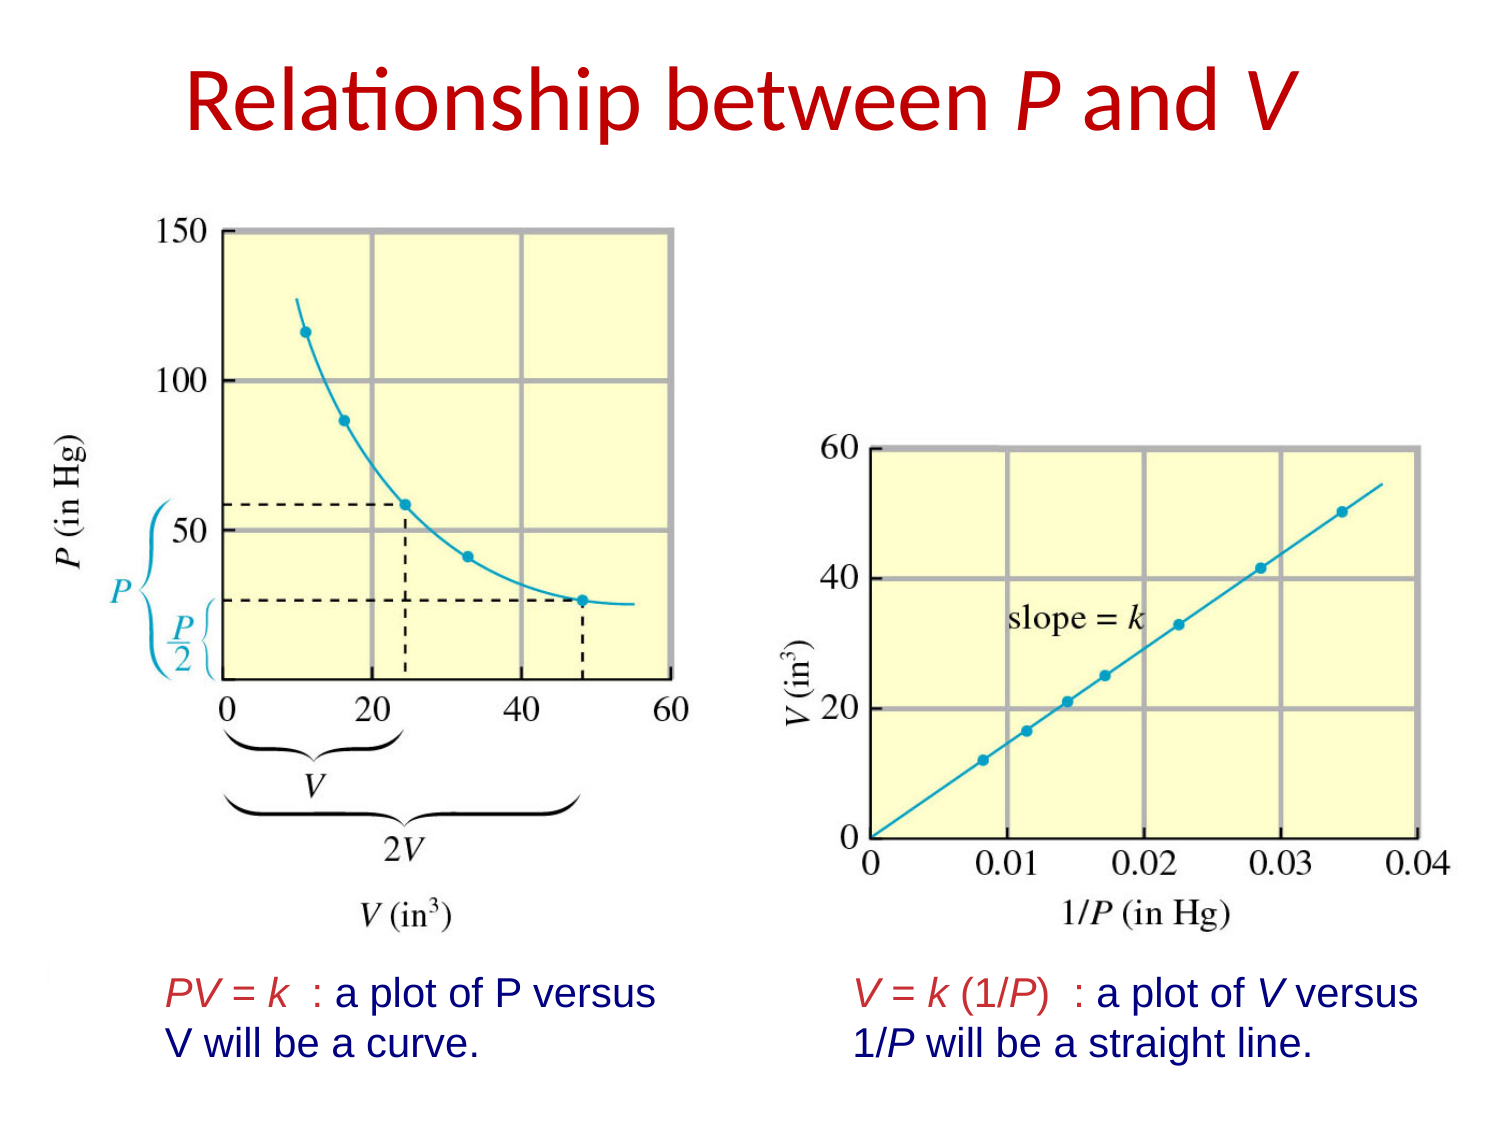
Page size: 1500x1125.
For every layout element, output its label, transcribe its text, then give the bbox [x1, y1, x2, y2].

text_box V = k (1/P) : a plot of V versus 1/P will be a straight line. [762, 1040, 1438, 1074]
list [0, 162, 1500, 1034]
text_box PV = k : a plot of P versus V will be a curve. [75, 1040, 700, 1074]
title Relationship between P and V [112, 0, 1388, 160]
